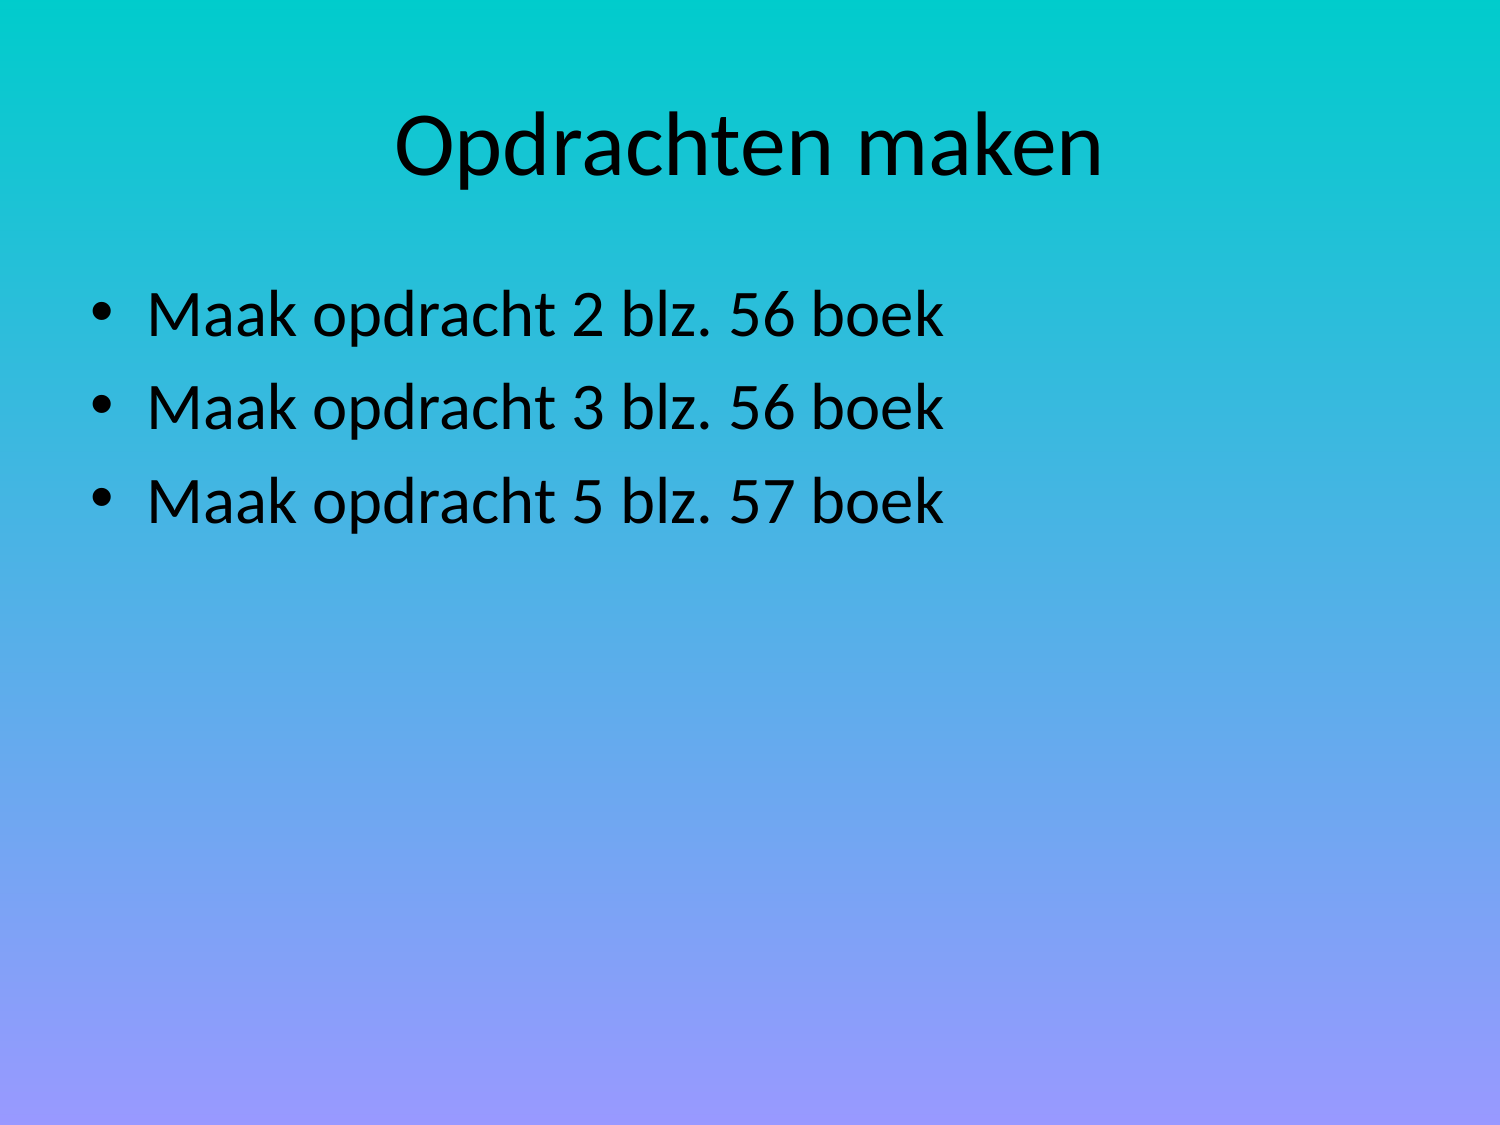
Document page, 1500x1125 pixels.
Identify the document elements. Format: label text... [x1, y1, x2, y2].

title Opdrachten maken [75, 45, 1425, 233]
list Maak opdracht 2 blz. 56 boek Maak opdracht 3 blz. 56 boek Maak opdracht 5 blz. 57 boek [75, 262, 1425, 1005]
